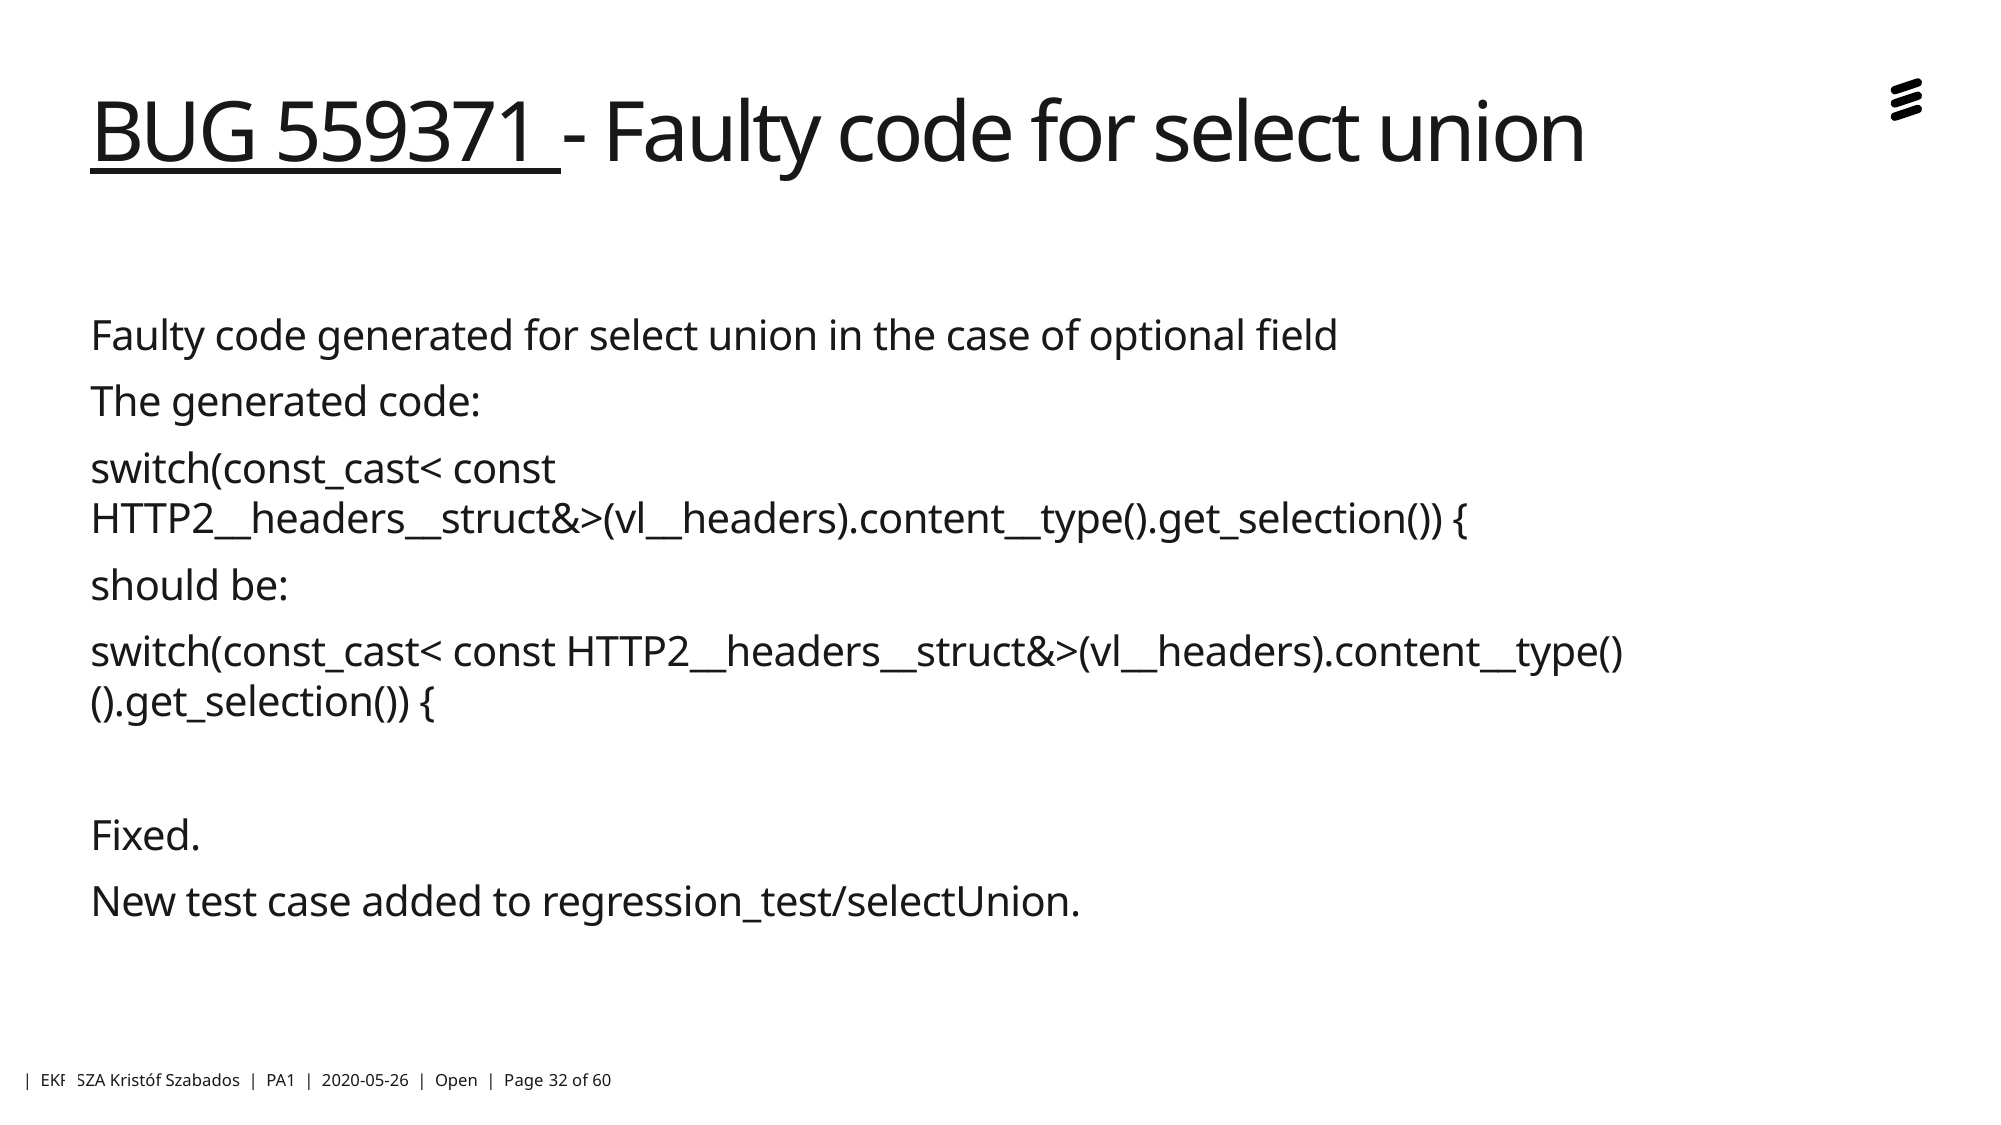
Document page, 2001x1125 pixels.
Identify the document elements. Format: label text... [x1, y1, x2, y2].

title BUG 559371 - Faulty code for select union [78, 77, 1805, 256]
list Faulty code generated for select union in the case of optional field The generated code: switch(const_cast< const HTTP2__headers__struct&>(vl__headers).content__type().get_selection()) { should be: switch(const_cast< const HTTP2__headers__struct&>(vl__headers).content__type()().get_selection()) { Fixed. New test case added to regression_test/selectUnion. [78, 302, 1922, 1024]
